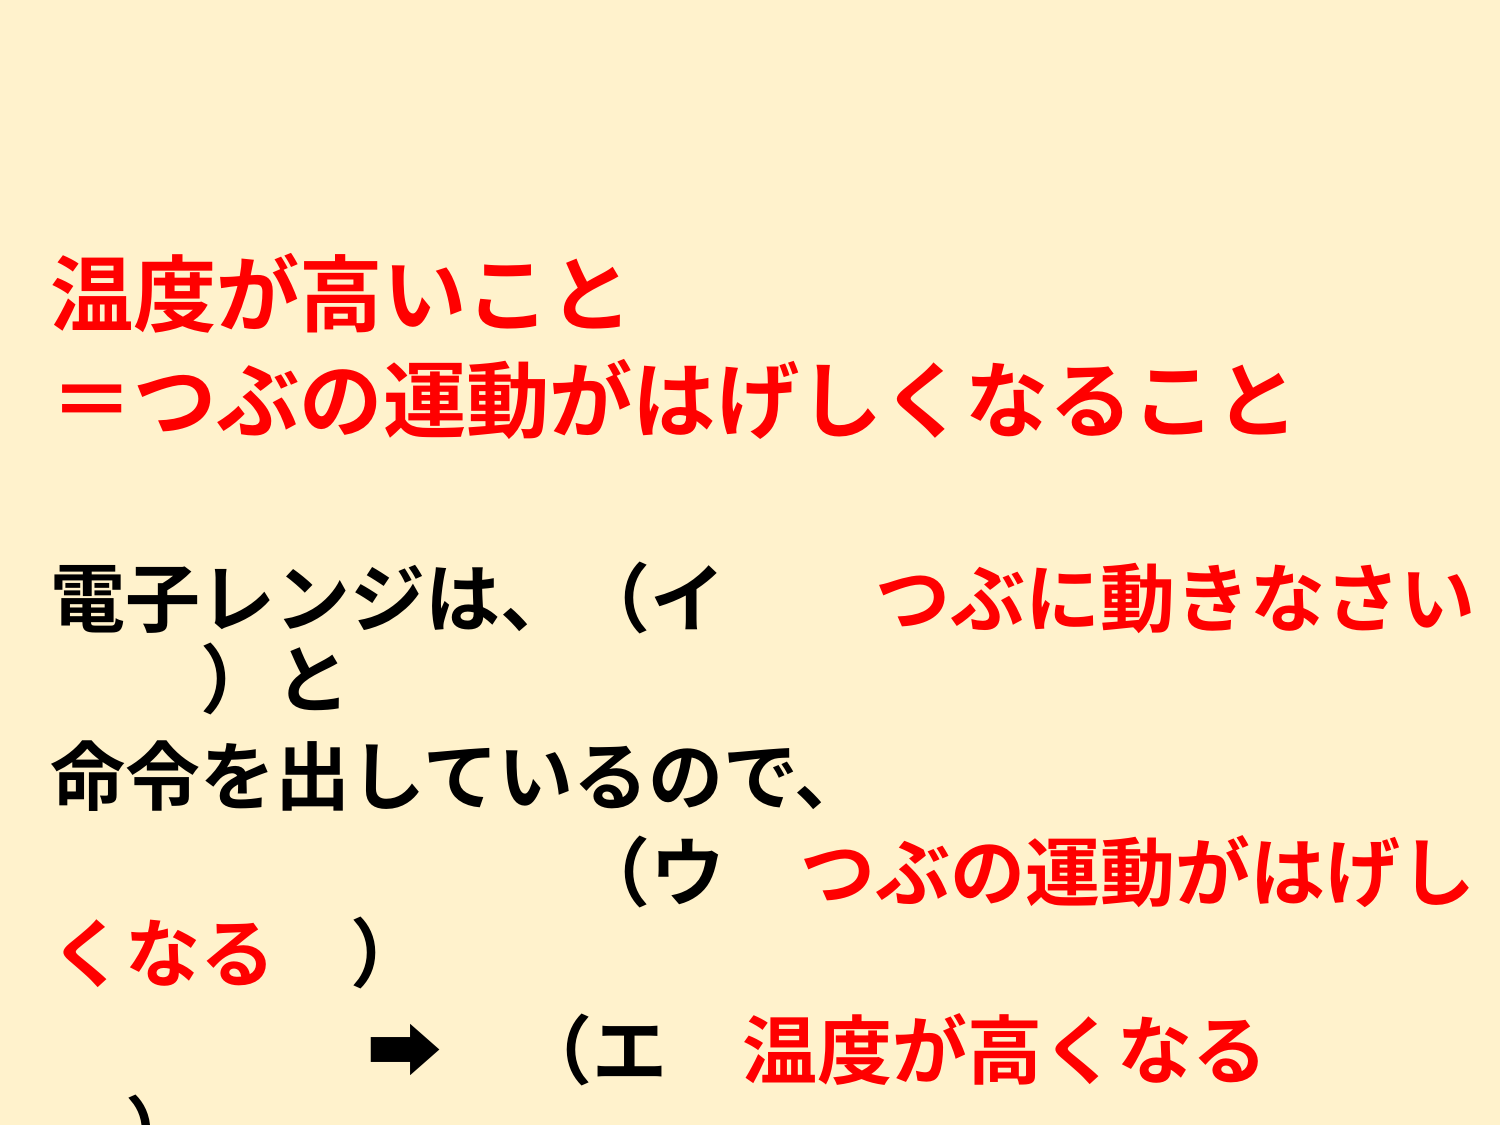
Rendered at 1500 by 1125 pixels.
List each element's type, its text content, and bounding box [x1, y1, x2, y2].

list 温度が高いこと ＝つぶの運動がはげしくなること 電子レンジは、（イ つぶに動きなさい ）と 命令を出しているので、 （ウ つぶの運動がはげしくなる ） ➡ （エ 温度が高くなる ） [35, 160, 1495, 904]
